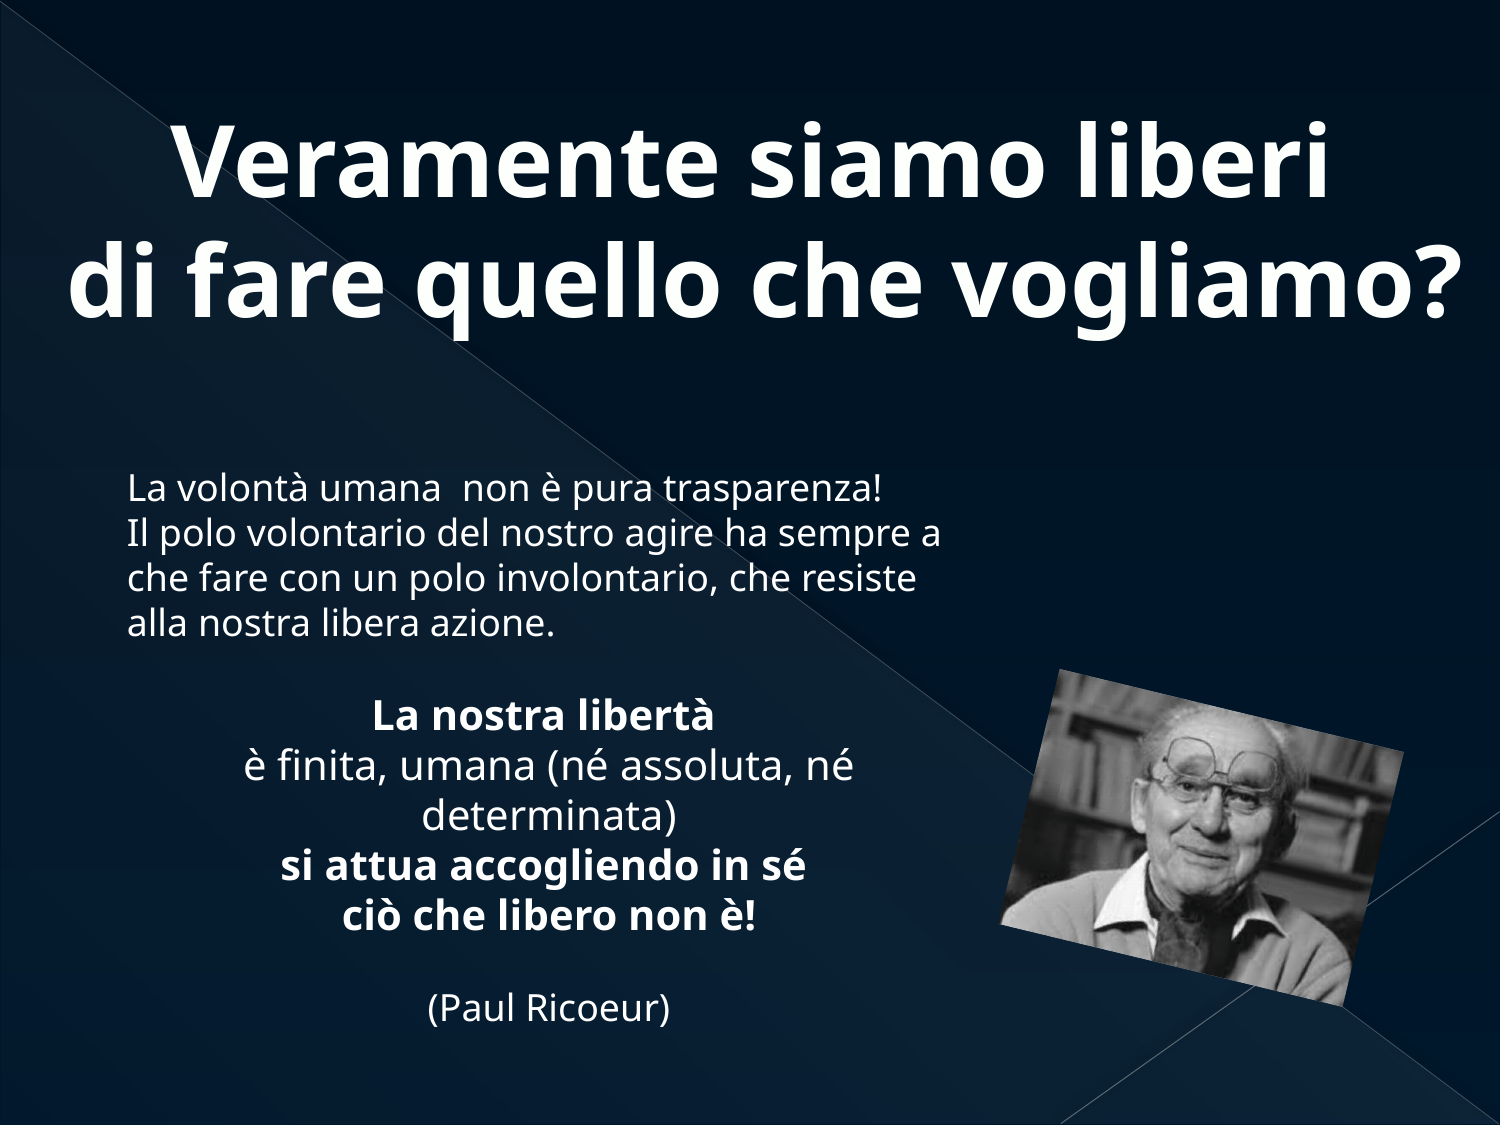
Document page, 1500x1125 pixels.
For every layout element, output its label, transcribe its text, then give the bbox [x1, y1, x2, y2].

text_box Veramente siamo liberi di fare quello che vogliamo? [50, 89, 1480, 345]
text_box La volontà umana non è pura trasparenza! Il polo volontario del nostro agire ha sempre a che fare con un polo involontario, che resiste alla nostra libera azione. La nostra libertà è finita, umana (né assoluta, né determinata) si attua accogliendo in sé ciò che libero non è! (Paul Ricoeur) [112, 456, 987, 1037]
picture [998, 669, 1405, 1007]
